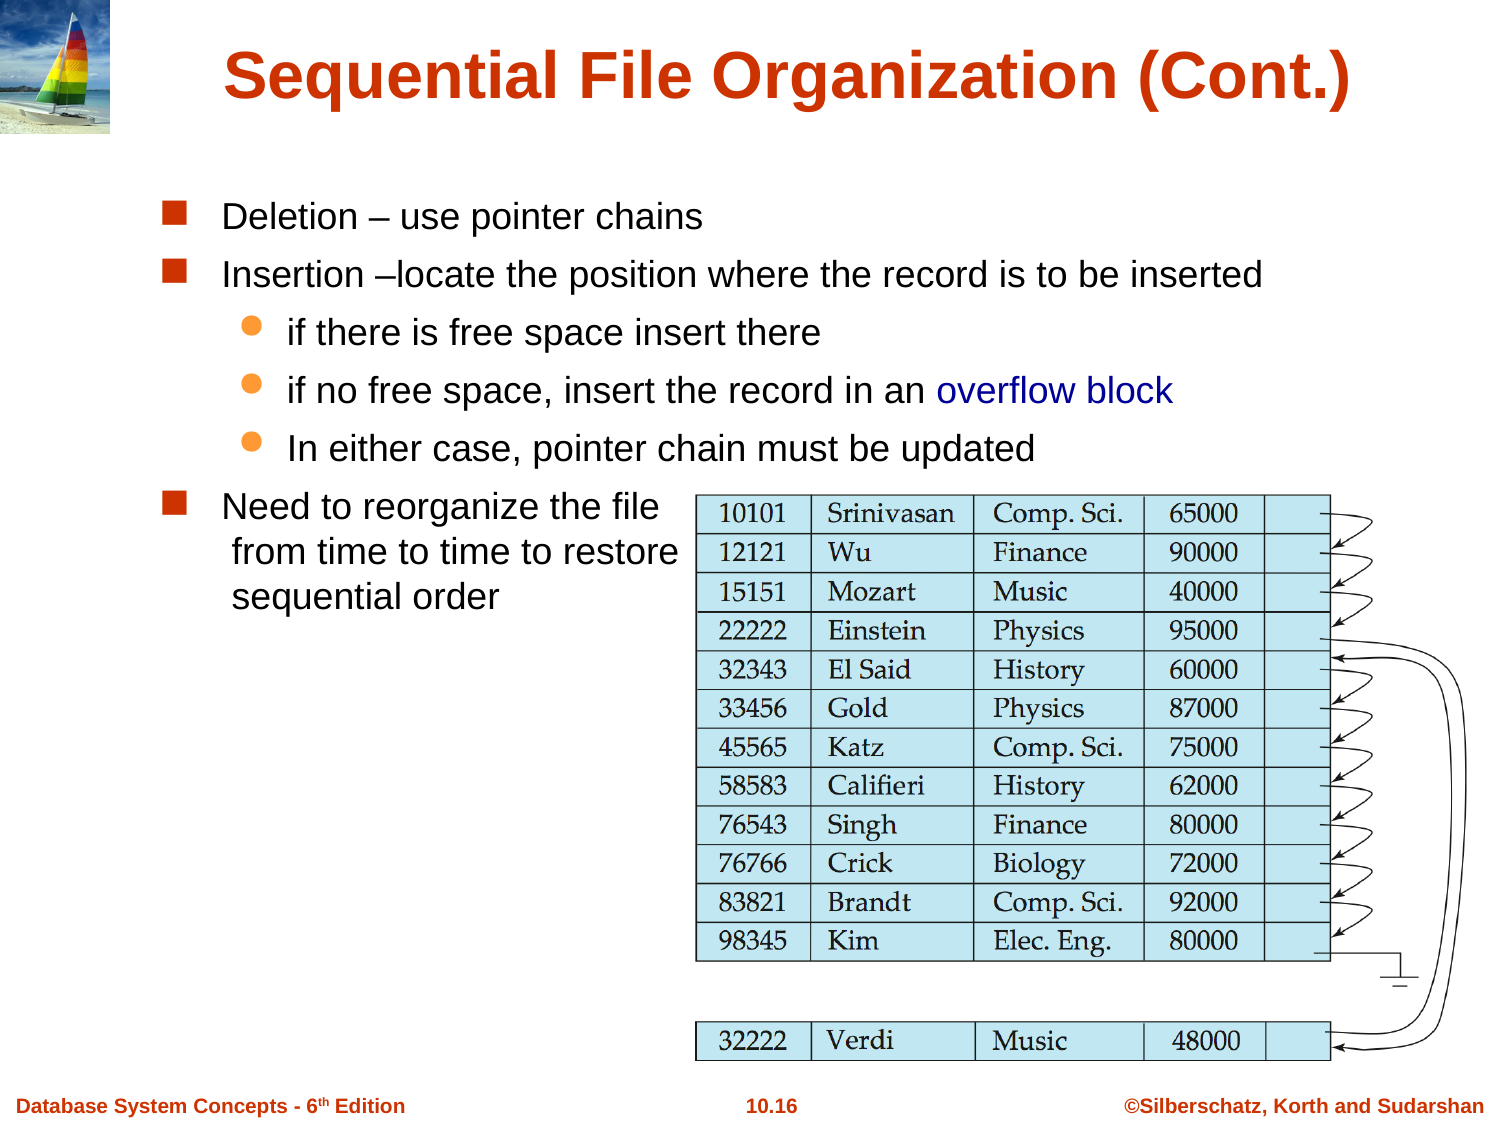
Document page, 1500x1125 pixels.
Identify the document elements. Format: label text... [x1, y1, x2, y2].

picture [0, 0, 110, 134]
picture [695, 492, 1469, 1061]
list Deletion – use pointer chains Insertion –locate the position where the record is to be inserted if there is free space insert there if no free space, insert the record in an overflow block In either case, pointer chain must be updated Need to reorganize the file from time to time to restore sequential order [150, 184, 1500, 837]
title Sequential File Organization (Cont.) [125, 18, 1452, 120]
